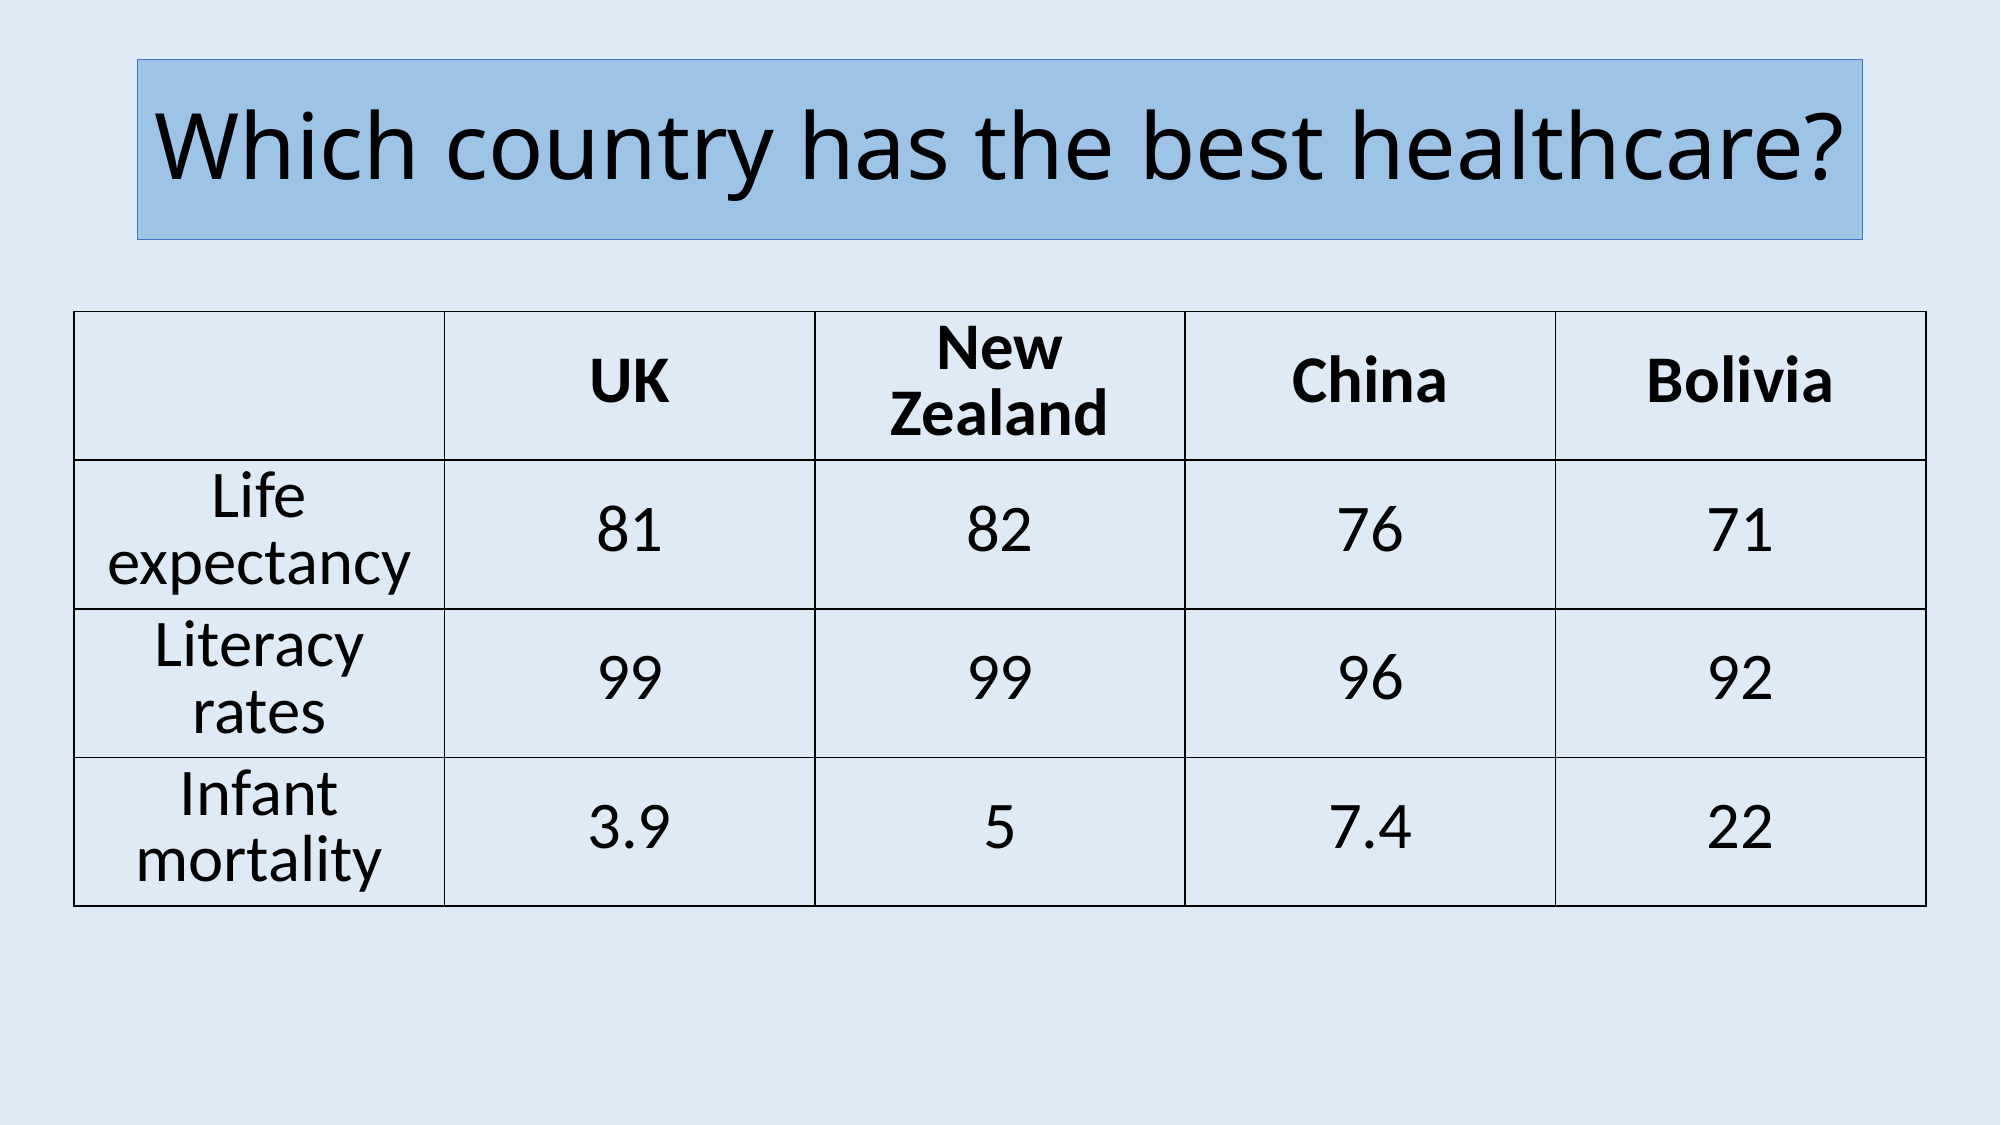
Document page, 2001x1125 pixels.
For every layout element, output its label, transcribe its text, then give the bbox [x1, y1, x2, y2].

table_cell 92 [1556, 610, 1925, 757]
table_cell 5 [816, 758, 1184, 905]
title Which country has the best healthcare? [137, 59, 1863, 240]
table_cell 76 [1186, 461, 1555, 608]
table_cell 22 [1556, 758, 1925, 905]
table_header China [1186, 312, 1555, 459]
table_cell Infant mortality [75, 758, 444, 905]
table_cell 3.9 [445, 758, 814, 905]
table_cell 71 [1556, 461, 1925, 608]
table_cell 7.4 [1186, 758, 1555, 905]
table_cell 99 [445, 610, 814, 757]
table_header Bolivia [1556, 312, 1925, 459]
table_cell 81 [445, 461, 814, 608]
table_cell 82 [816, 461, 1184, 608]
table_cell Literacy rates [75, 610, 444, 757]
table_cell Life expectancy [75, 461, 444, 608]
table_cell 99 [816, 610, 1184, 757]
table_header New Zealand [816, 312, 1184, 459]
table_header UK [445, 312, 814, 459]
table_header [75, 312, 444, 459]
table_cell 96 [1186, 610, 1555, 757]
